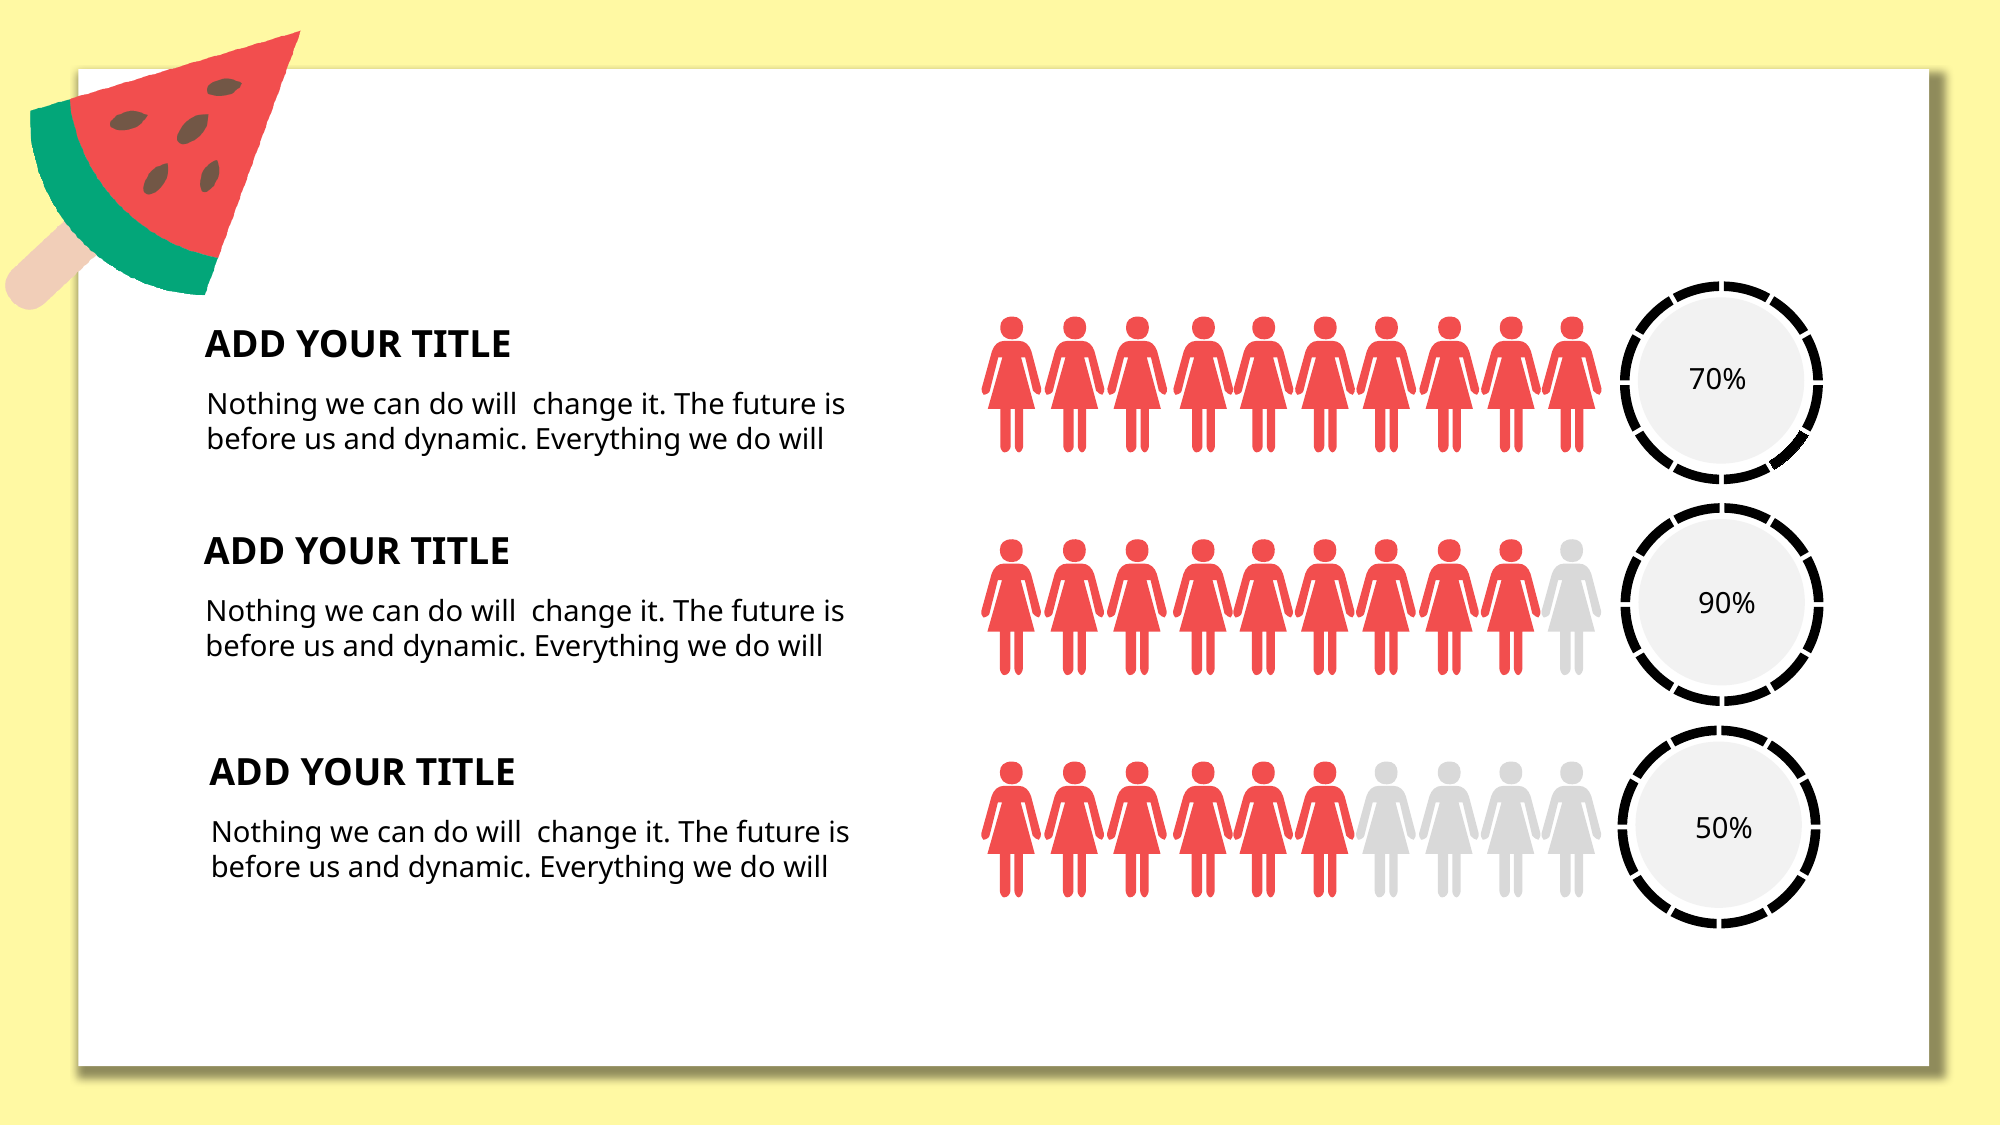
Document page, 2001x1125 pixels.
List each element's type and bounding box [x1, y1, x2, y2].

text_box [1294, 761, 1355, 898]
text_box [1619, 281, 1823, 485]
text_box [981, 761, 1041, 898]
text_box [1419, 761, 1479, 898]
text_box [1173, 761, 1233, 898]
text_box [981, 316, 1602, 453]
text_box [1044, 761, 1105, 898]
text_box [77, 68, 1930, 1067]
text_box [1107, 761, 1167, 898]
text_box [1620, 503, 1824, 706]
text_box [1356, 761, 1416, 898]
text_box [1480, 761, 1541, 898]
picture [0, 16, 418, 370]
text_box [1233, 761, 1293, 898]
text_box [981, 539, 1602, 676]
text_box [1617, 725, 1821, 929]
text_box [1541, 761, 1602, 898]
text_box [189, 519, 888, 671]
text_box [194, 740, 893, 892]
text_box [190, 312, 889, 464]
